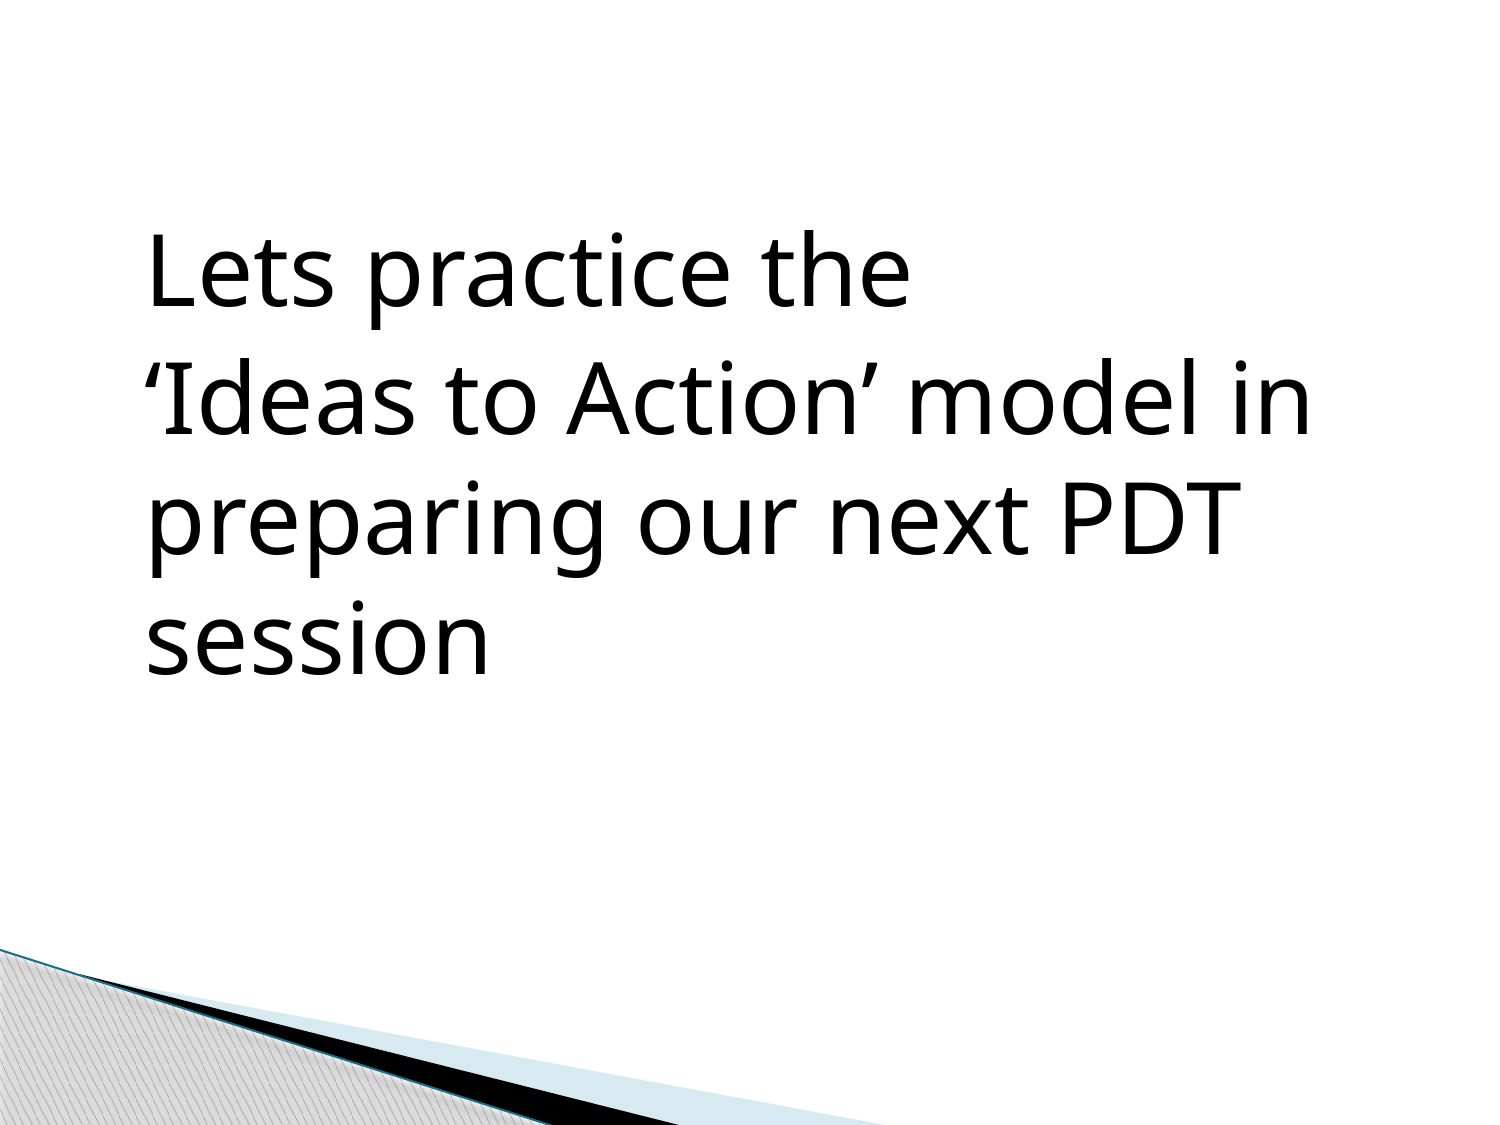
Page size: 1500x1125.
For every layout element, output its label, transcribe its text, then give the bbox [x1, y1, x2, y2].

list Lets practice the ‘Ideas to Action’ model in preparing our next PDT session [70, 199, 1421, 762]
